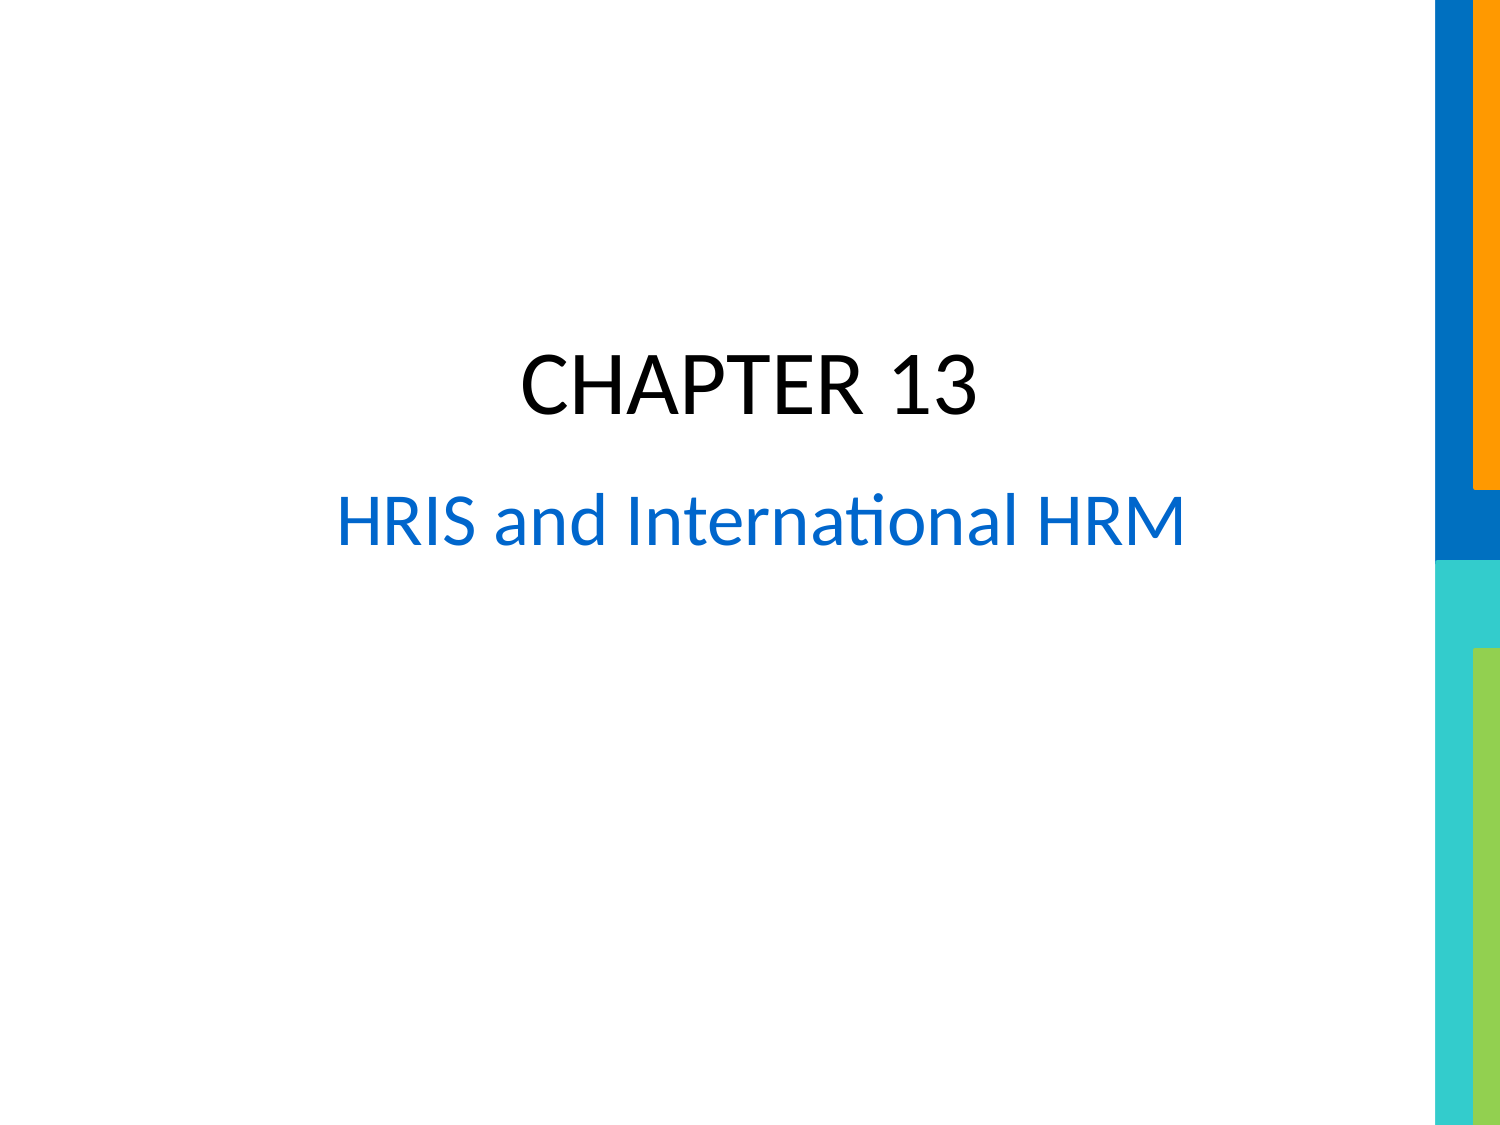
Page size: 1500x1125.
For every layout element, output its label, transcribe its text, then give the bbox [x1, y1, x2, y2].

subtitle HRIS and International HRM [237, 462, 1288, 750]
title CHAPTER 13 [0, 299, 1500, 457]
